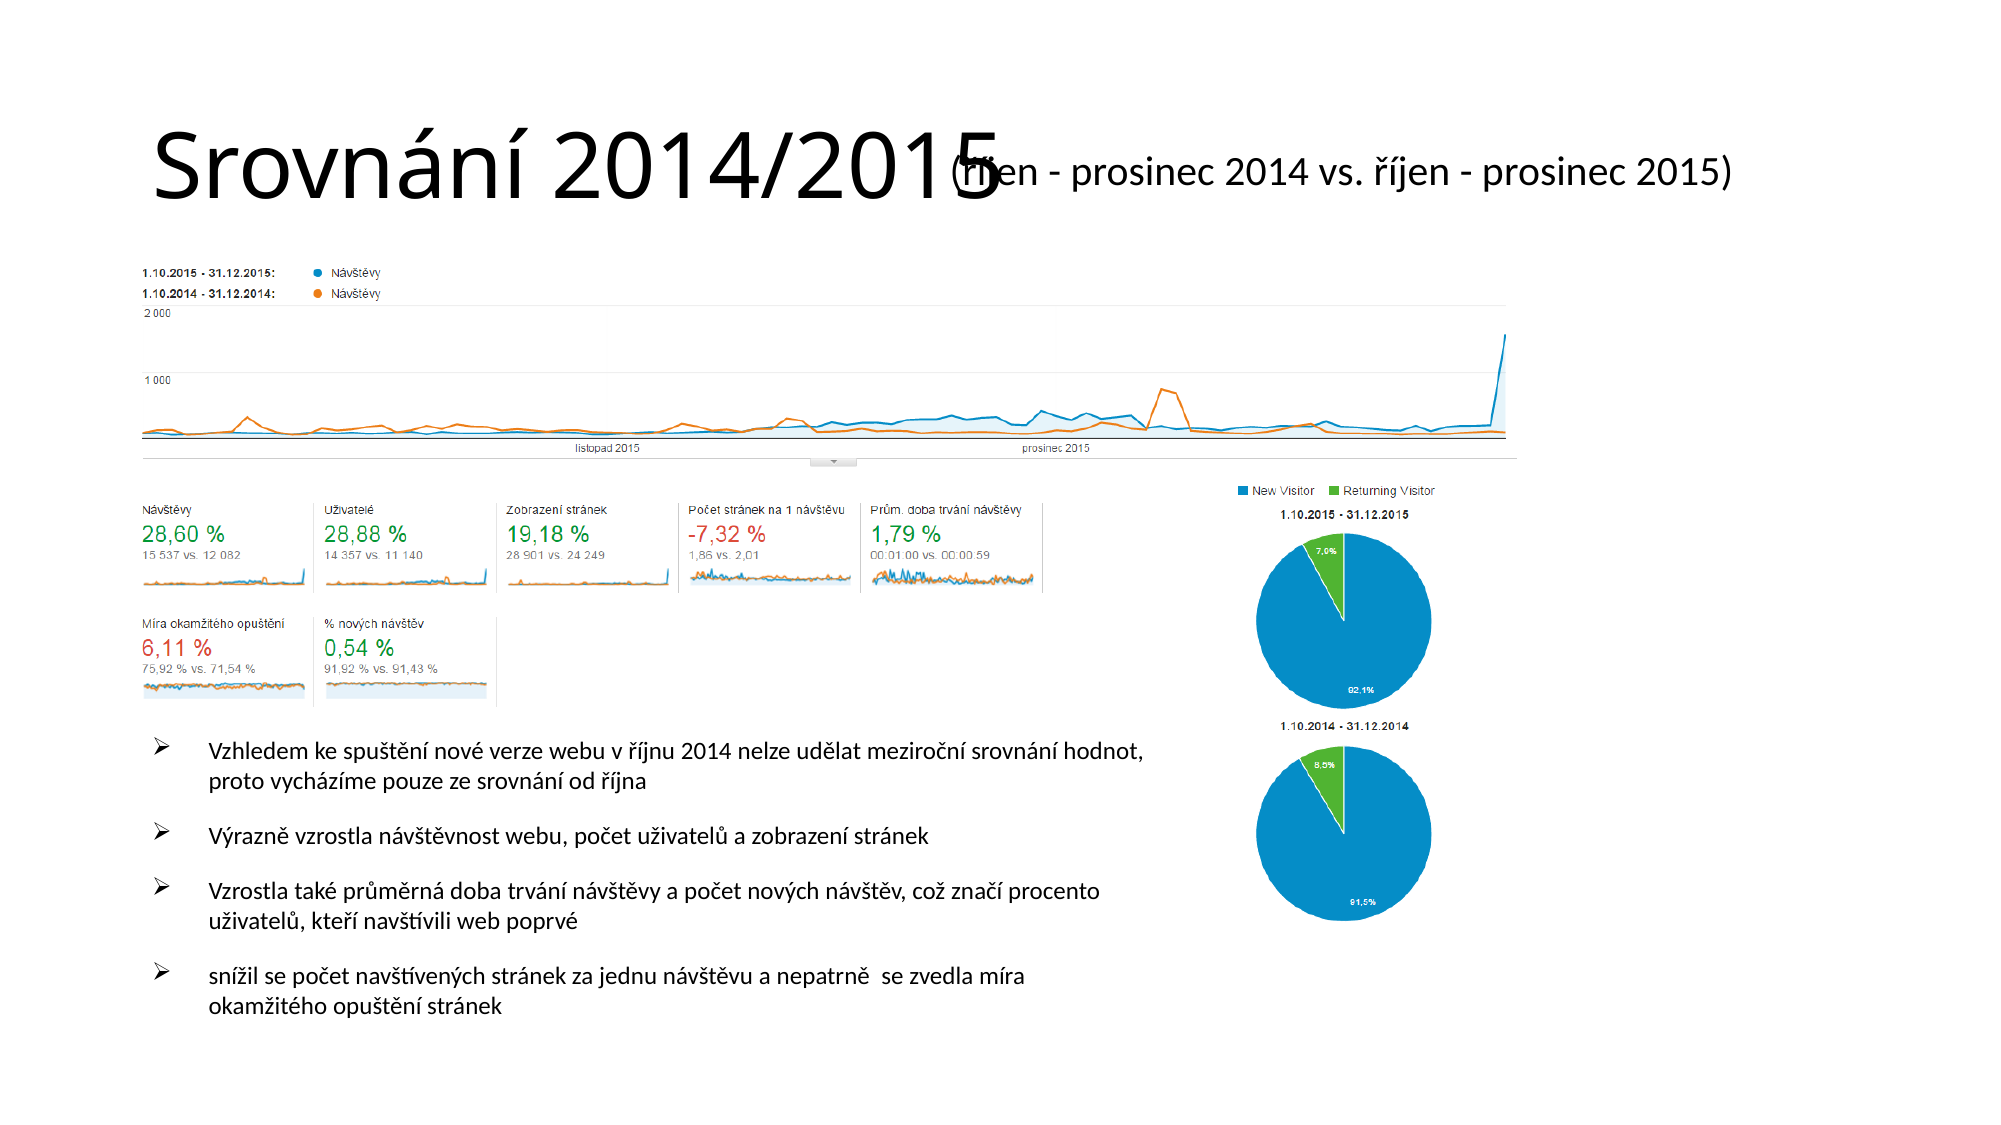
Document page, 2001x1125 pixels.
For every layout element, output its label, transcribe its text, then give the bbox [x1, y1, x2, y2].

text_box (říjen - prosinec 2014 vs. říjen - prosinec 2015) [934, 135, 1904, 201]
title Srovnání 2014/2015 [137, 59, 1863, 278]
picture [137, 256, 1517, 934]
text_box Vzhledem ke spuštění nové verze webu v říjnu 2014 nelze udělat meziroční srovnání hodnot, proto vycházíme pouze ze srovnání od října Výrazně vzrostla návštěvnost webu, počet uživatelů a zobrazení stránek Vzrostla také průměrná doba trvání návštěvy a počet nových návštěv, což značí procento uživatelů, kteří navštívili web poprvé snížil se počet navštívených stránek za jednu návštěvu a nepatrně se zvedla míra okamžitého opuštění stránek [137, 934, 1163, 1027]
